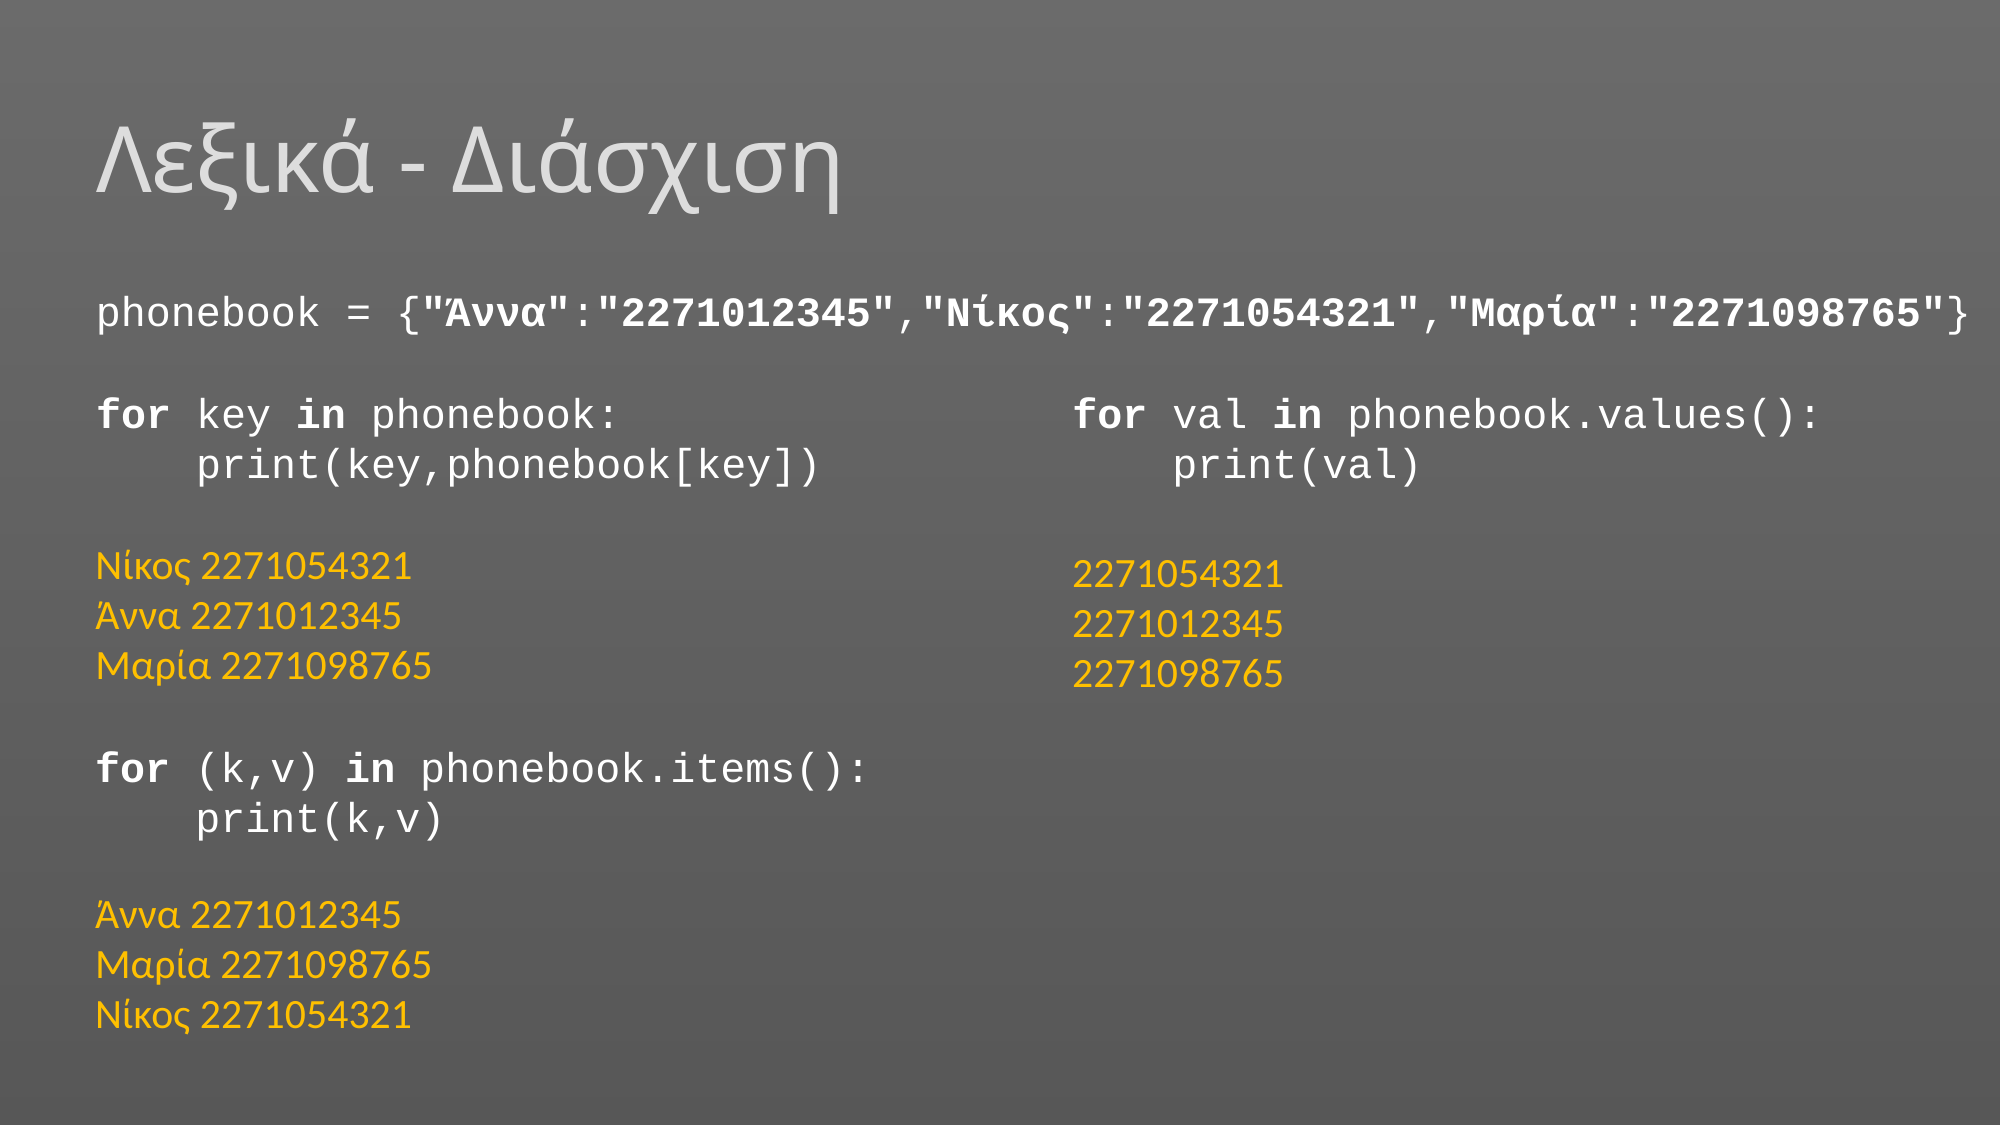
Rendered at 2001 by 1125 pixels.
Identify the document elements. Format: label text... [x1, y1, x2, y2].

text_box Νίκος 2271054321 Άννα 2271012345 Μαρία 2271098765 [80, 530, 563, 696]
text_box phonebook = {"Άννα":"2271012345","Νίκος":"2271054321","Μαρία":"2271098765"} [80, 277, 2000, 343]
text_box for (k,v) in phonebook.items(): print(k,v) [80, 733, 1117, 849]
text_box 2271054321 2271012345 2271098765 [1057, 538, 2000, 703]
text_box Άννα 2271012345 Μαρία 2271098765 Νίκος 2271054321 [80, 879, 1081, 1045]
title Λεξικά - Διάσχιση [80, 54, 1806, 272]
text_box for val in phonebook.values(): print(val) [1057, 379, 2000, 495]
text_box for key in phonebook: print(key,phonebook[key]) [80, 379, 1057, 495]
